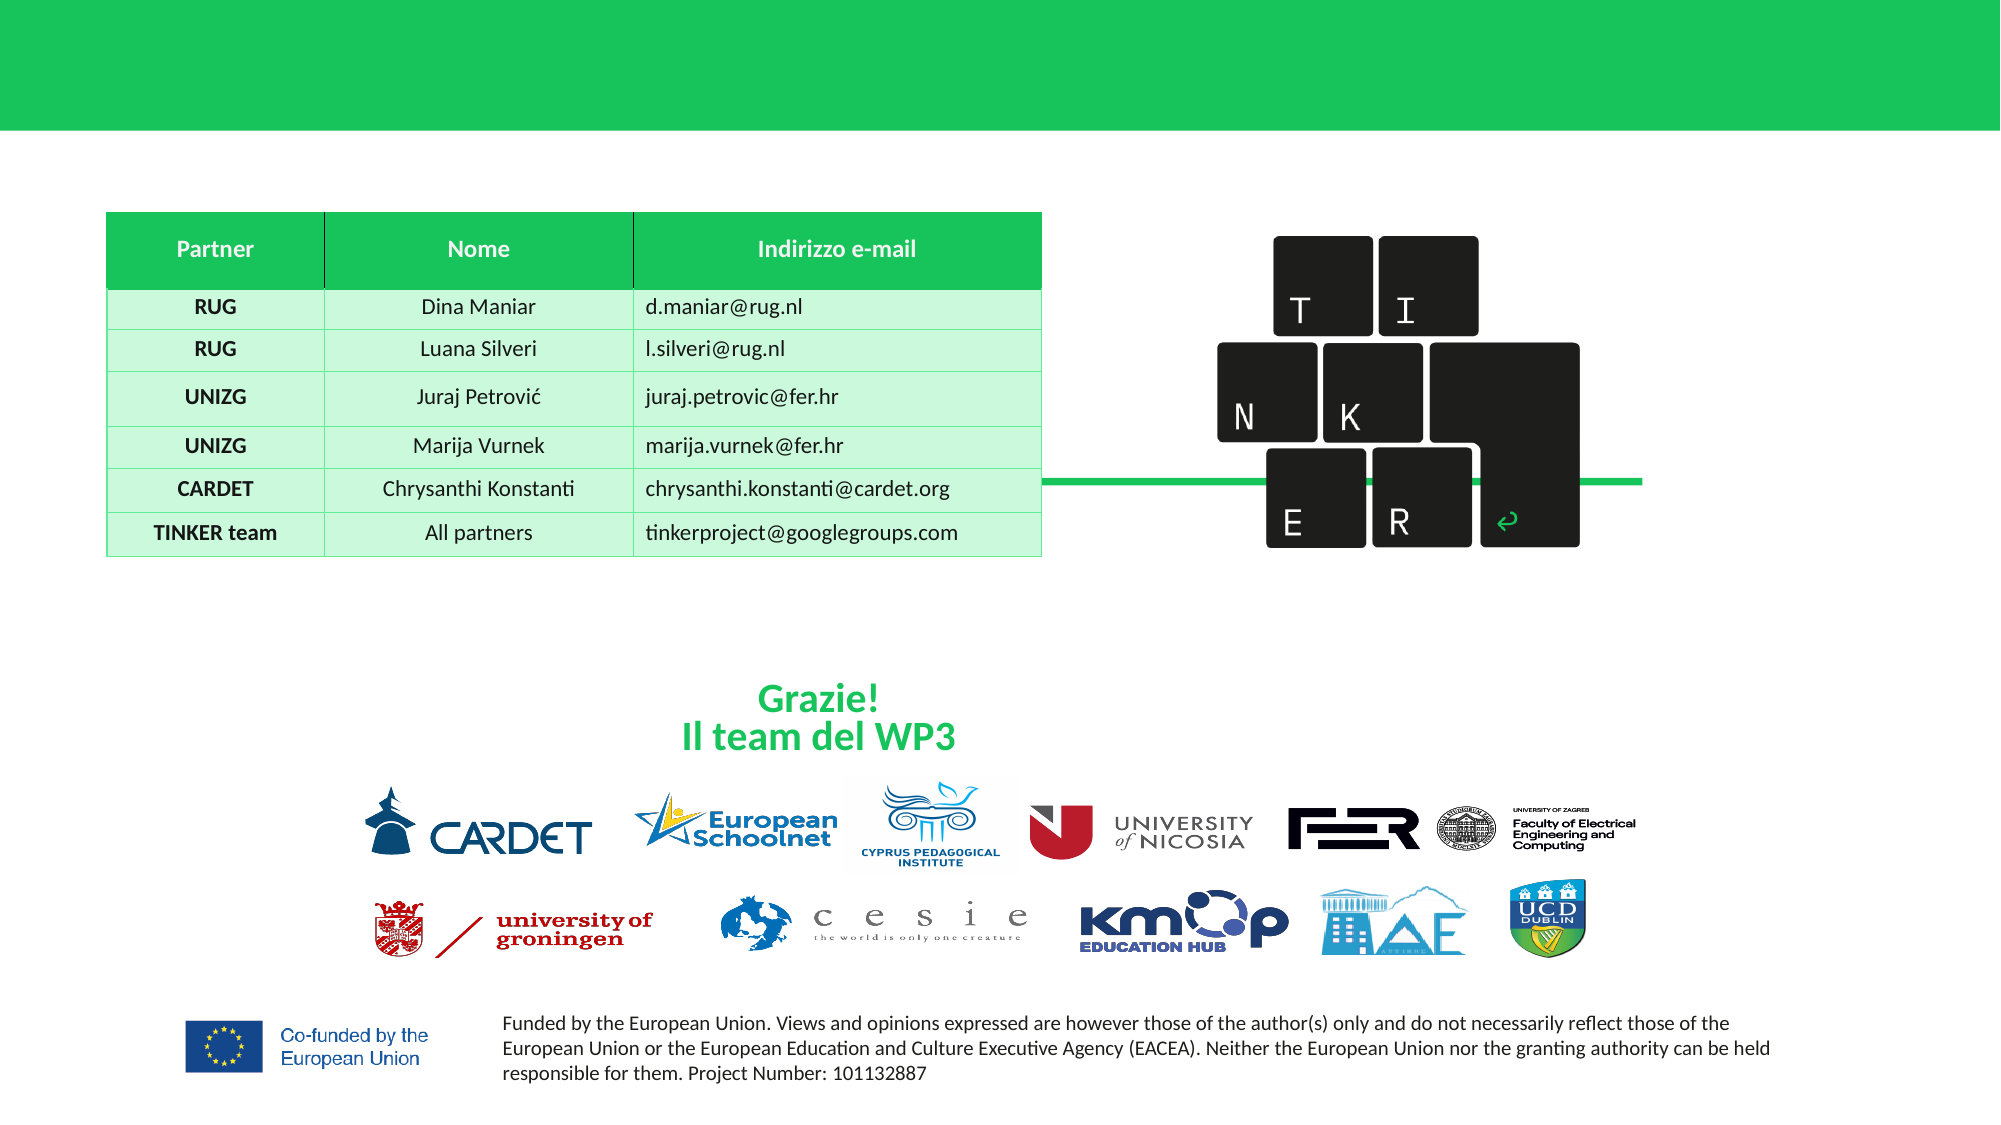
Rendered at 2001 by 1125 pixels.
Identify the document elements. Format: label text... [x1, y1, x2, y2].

table_header Indirizzo e-mail [634, 213, 1041, 288]
table_cell d.maniar@rug.nl [634, 290, 1041, 302]
table_cell marija.vurnek@fer.hr [634, 427, 1041, 468]
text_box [357, 775, 1643, 959]
table_cell RUG [108, 330, 216, 371]
table_cell Chrysanthi Konstanti [325, 469, 633, 512]
table_cell All partners [325, 513, 633, 556]
table_cell Juraj Petrović [325, 378, 633, 426]
title For any help, you can write us: [0, 12, 1018, 192]
table_cell Dina Maniar [325, 290, 633, 302]
table_header Partner [108, 213, 324, 288]
table_cell chrysanthi.konstanti@cardet.org [634, 469, 1041, 512]
text_box [216, 302, 2000, 378]
table_cell RUG [108, 290, 324, 329]
text_box Grazie! Il team del WP3 [176, 588, 1462, 852]
picture [1217, 236, 1580, 302]
table_cell UNIZG [108, 372, 324, 426]
table_cell UNIZG [108, 427, 324, 468]
picture [168, 989, 469, 1106]
table_header Nome [325, 213, 633, 288]
table_cell Marija Vurnek [325, 427, 633, 468]
table_cell juraj.petrovic@fer.hr [634, 378, 1041, 426]
picture [1217, 378, 1580, 548]
table_cell tinkerproject@googlegroups.com [634, 513, 1041, 556]
table_cell CARDET [108, 469, 324, 512]
table_cell TINKER team [108, 513, 324, 556]
